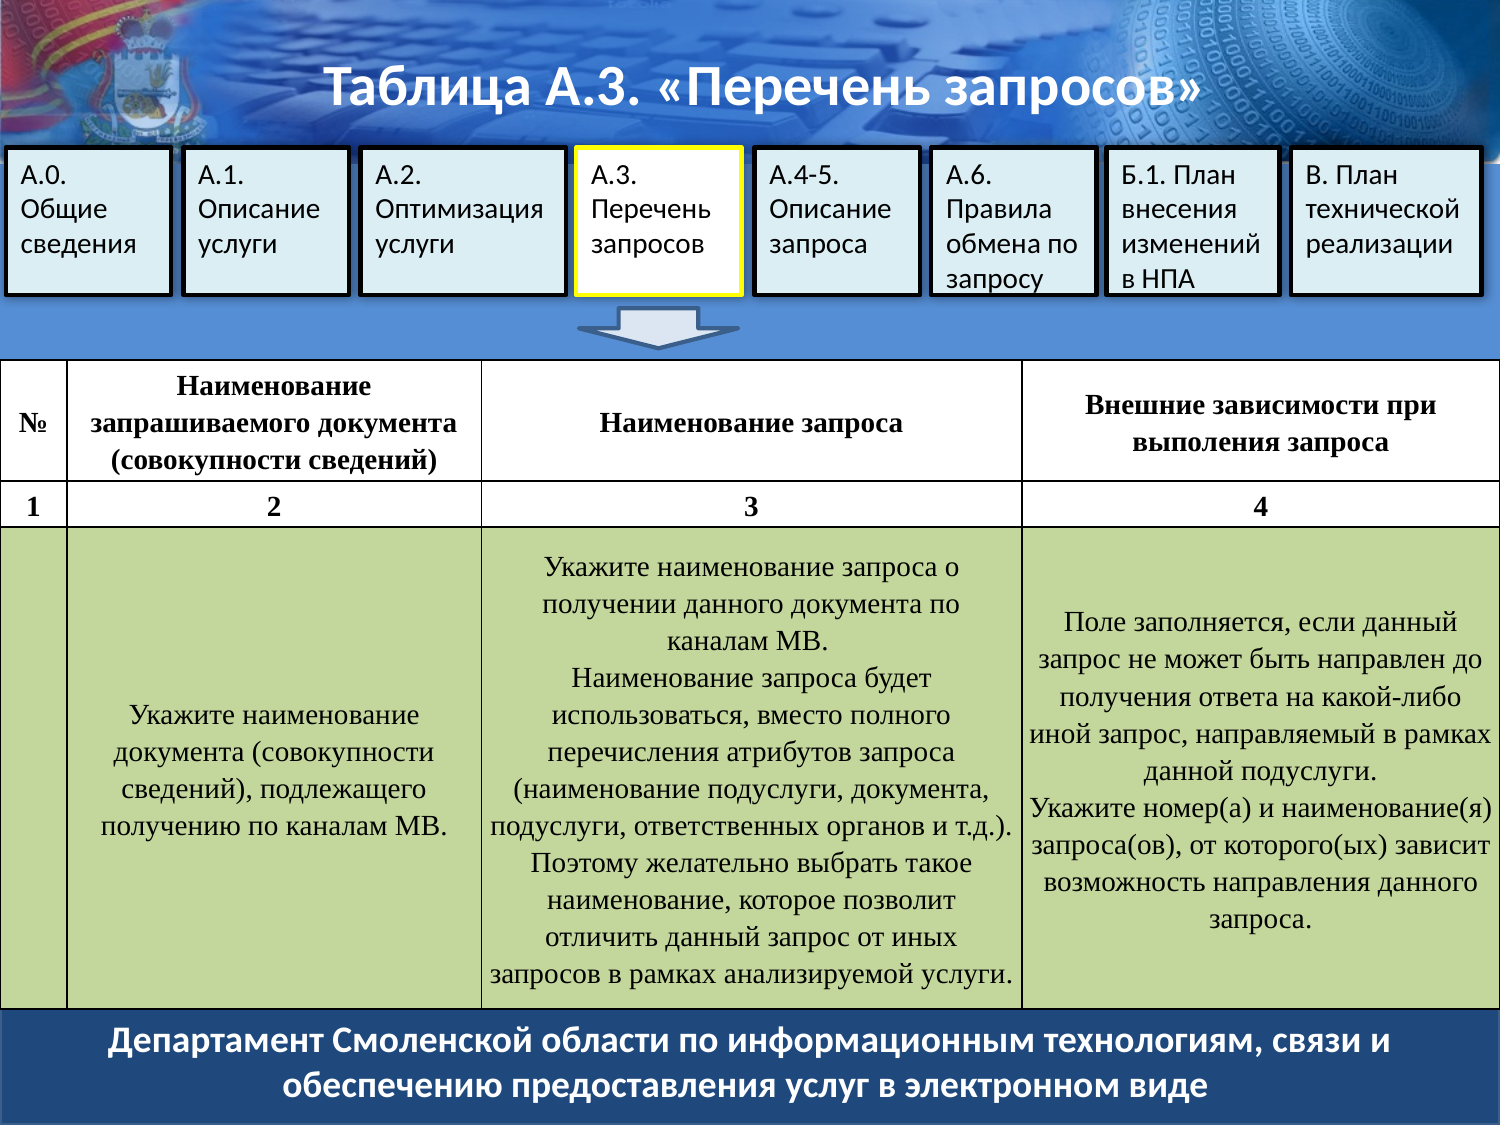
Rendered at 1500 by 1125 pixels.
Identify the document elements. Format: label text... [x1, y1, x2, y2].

text_box А.4-5. Описание запроса [752, 172, 922, 297]
text_box А.3. Перечень запросов [574, 172, 744, 297]
table_cell [1, 528, 66, 1008]
text_box Б.1. План внесения изменений в НПА [1104, 172, 1282, 297]
table_header Внешние зависимости при выполения запроса [1023, 361, 1499, 480]
table_header Наименование запроса [482, 361, 1021, 480]
text_box А.0. Общие сведения [4, 172, 173, 297]
table_cell 2 [68, 482, 481, 526]
text_box А.1. Описание услуги [181, 172, 351, 297]
table_cell Укажите наименование запроса о получении данного документа по каналам МВ. Наименование запроса будет использоваться, вместо полного перечисления атрибутов запроса (наименование подуслуги, документа, подуслуги, ответственных органов и т.д.). Поэтому желательно выбрать такое наименование, которое позволит отличить данный запрос от иных запросов в рамках анализируемой услуги. [482, 528, 1021, 1008]
table_cell Поле заполняется, если данный запрос не может быть направлен до получения ответа на какой-либо иной запрос, направляемый в рамках данной подуслуги. Укажите номер(а) и наименование(я) запроса(ов), от которого(ых) зависит возможность направления данного запроса. [1023, 528, 1499, 1008]
text_box А.2. Оптимизация услуги [358, 172, 568, 297]
table_cell 3 [482, 482, 1021, 526]
table_header Наименование запрашиваемого документа (совокупности сведений) [68, 361, 481, 480]
text_box Департамент Смоленской области по информационным технологиям, связи и обеспечению предоставления услуг в электронном виде [0, 1010, 1500, 1125]
table_header № [1, 361, 66, 480]
picture [0, 0, 1500, 164]
table_cell 4 [1023, 482, 1499, 526]
text_box В. План технической реализации [1289, 172, 1484, 297]
text_box А.6. Правила обмена по запросу [929, 172, 1098, 297]
table_cell 1 [1, 482, 66, 526]
text_box [576, 306, 741, 351]
table_cell Укажите наименование документа (совокупности сведений), подлежащего получению по каналам МВ. [68, 528, 481, 1008]
